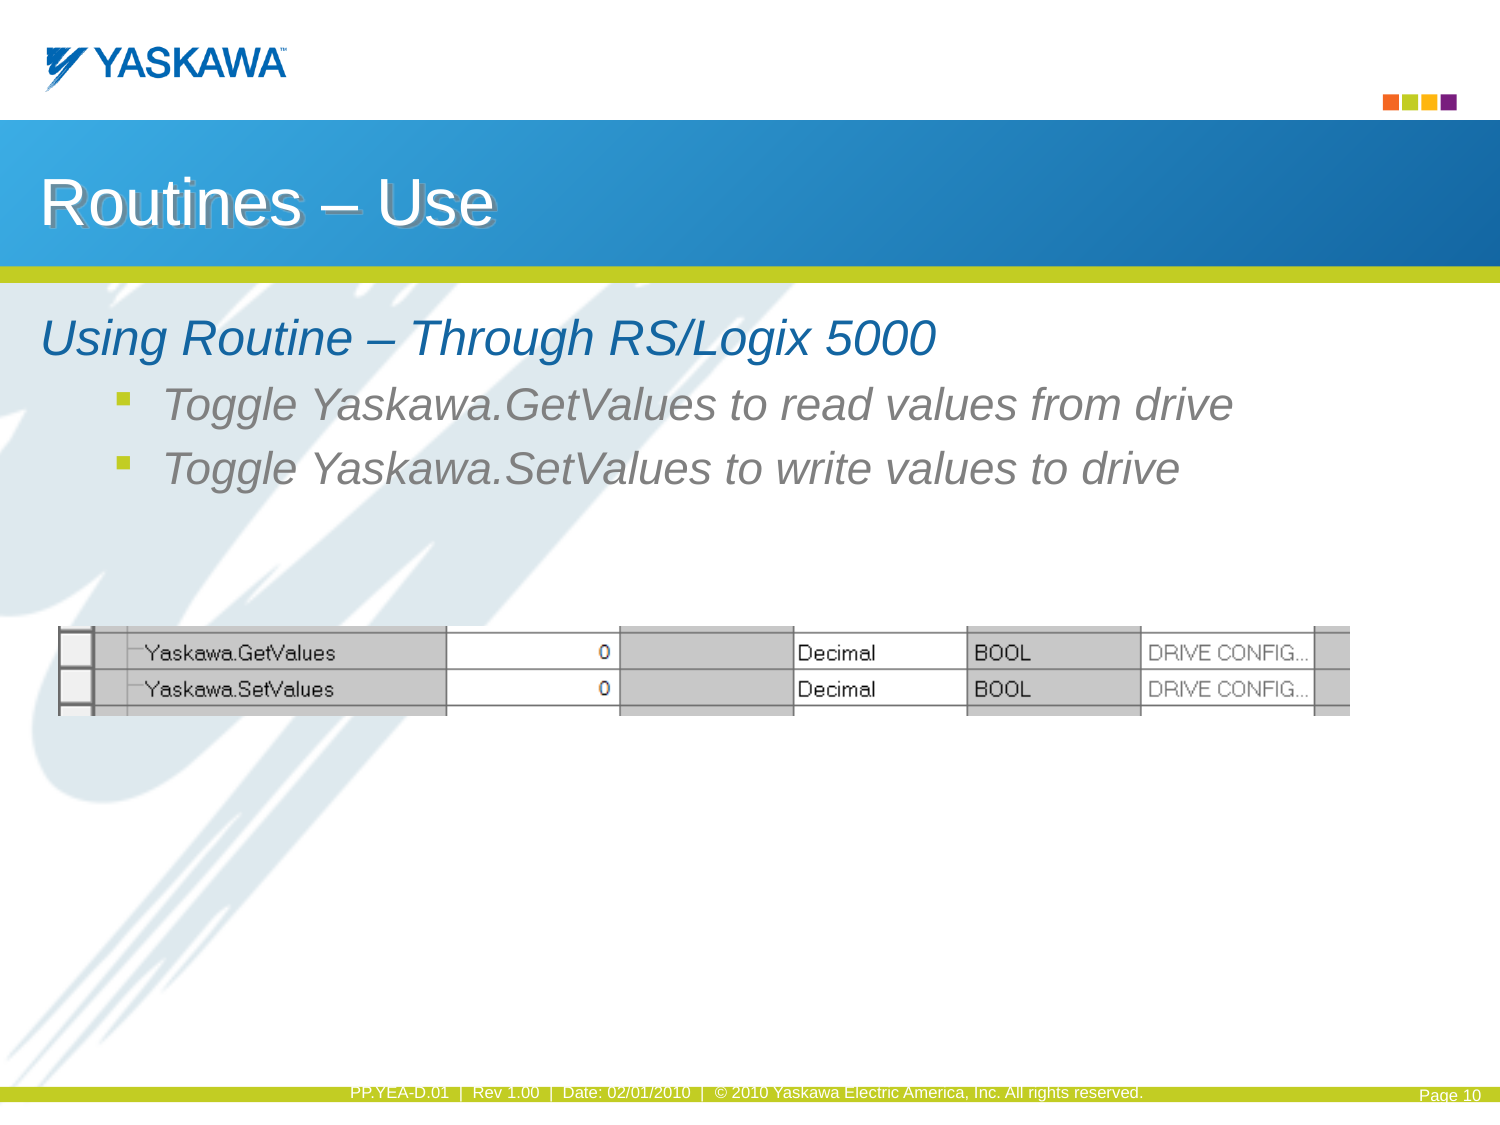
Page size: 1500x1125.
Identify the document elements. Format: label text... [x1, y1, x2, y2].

picture [58, 626, 1350, 716]
list Using Routine – Through RS/Logix 5000 Toggle Yaskawa.GetValues to read values from drive Toggle Yaskawa.SetValues to write values to drive [24, 297, 1367, 986]
title Routines – Use [24, 122, 1351, 276]
picture [45, 46, 287, 92]
